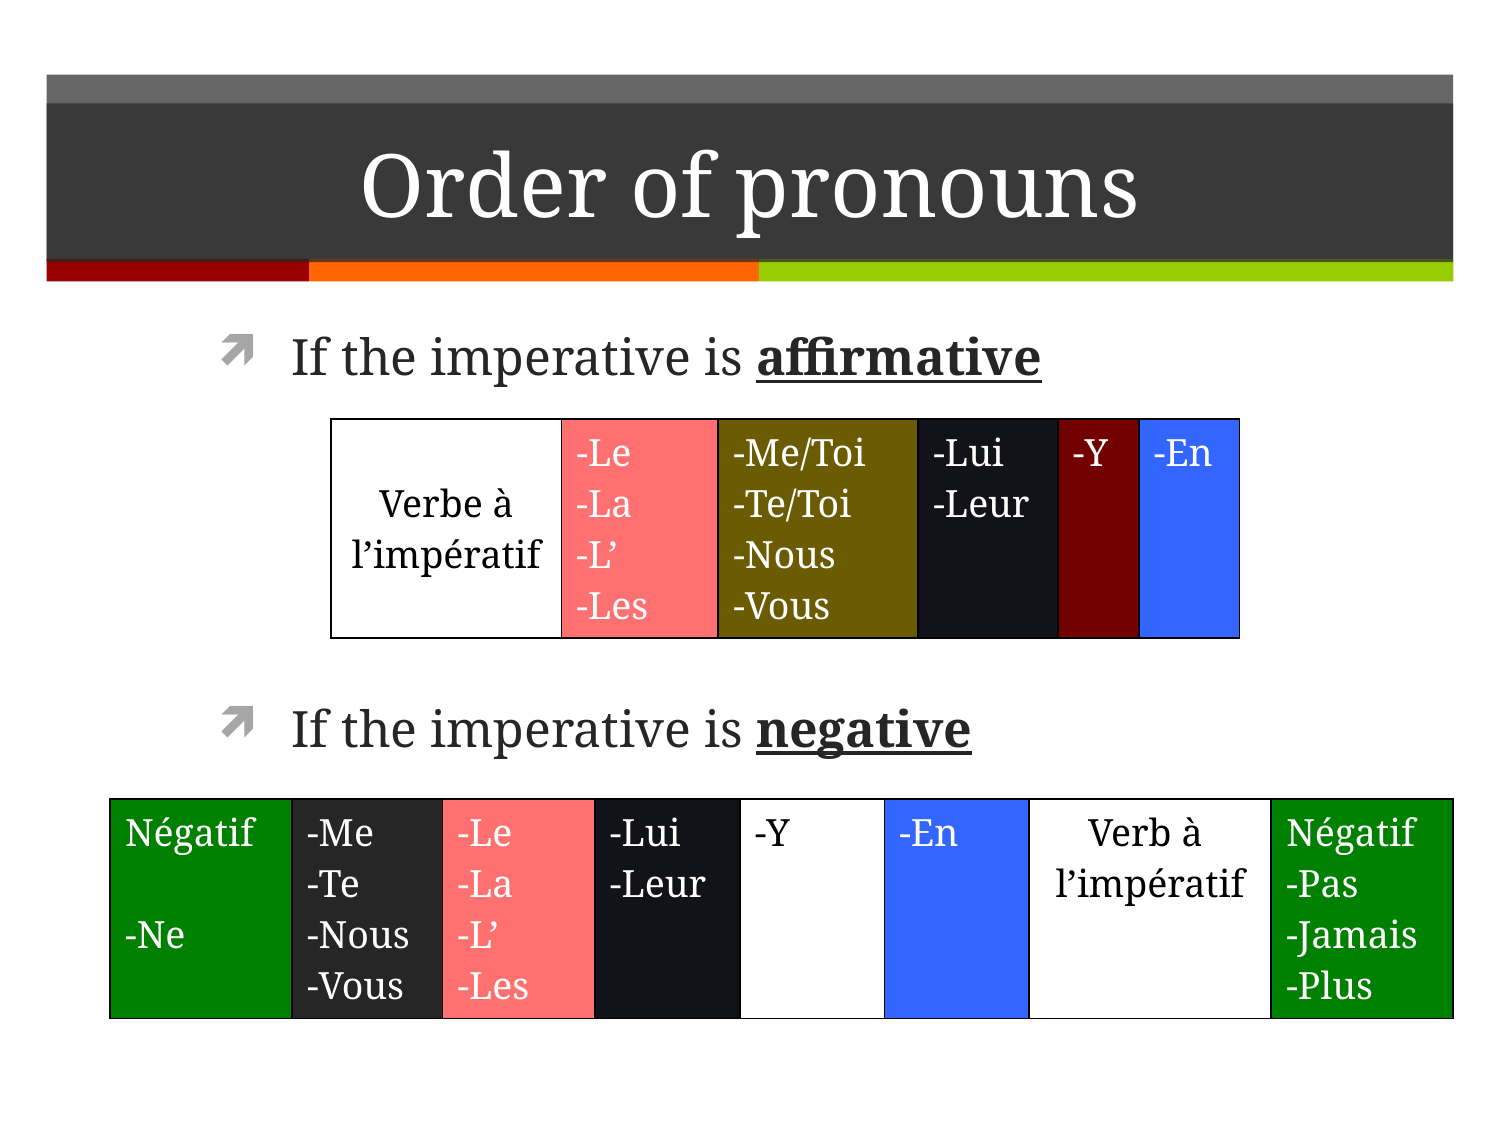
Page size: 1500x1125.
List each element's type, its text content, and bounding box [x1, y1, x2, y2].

title Order of pronouns [46, 103, 1454, 263]
table_header -En [1140, 420, 1239, 637]
table_header -Lui -Leur [596, 800, 739, 1018]
table_header Verb à l’impératif [1030, 800, 1270, 1018]
table_header Négatif -Pas -Jamais -Plus [1272, 800, 1452, 1018]
table_header -Me/Toi -Te/Toi -Nous -Vous [719, 420, 917, 637]
table_header -Y [741, 800, 884, 1018]
table_header -En [885, 800, 1028, 1018]
table_header -Y [1059, 420, 1138, 637]
table_header -Me -Te -Nous -Vous [293, 800, 442, 1018]
table_header -Le -La -L’ -Les [562, 420, 717, 637]
table_header -Le -La -L’ -Les [443, 800, 594, 1018]
table_header -Lui -Leur [919, 420, 1057, 637]
table_header Verbe à l’impératif [332, 420, 561, 637]
table_header Négatif -Ne [111, 800, 291, 1018]
list If the imperative is affirmative If the imperative is negative [202, 318, 1364, 798]
